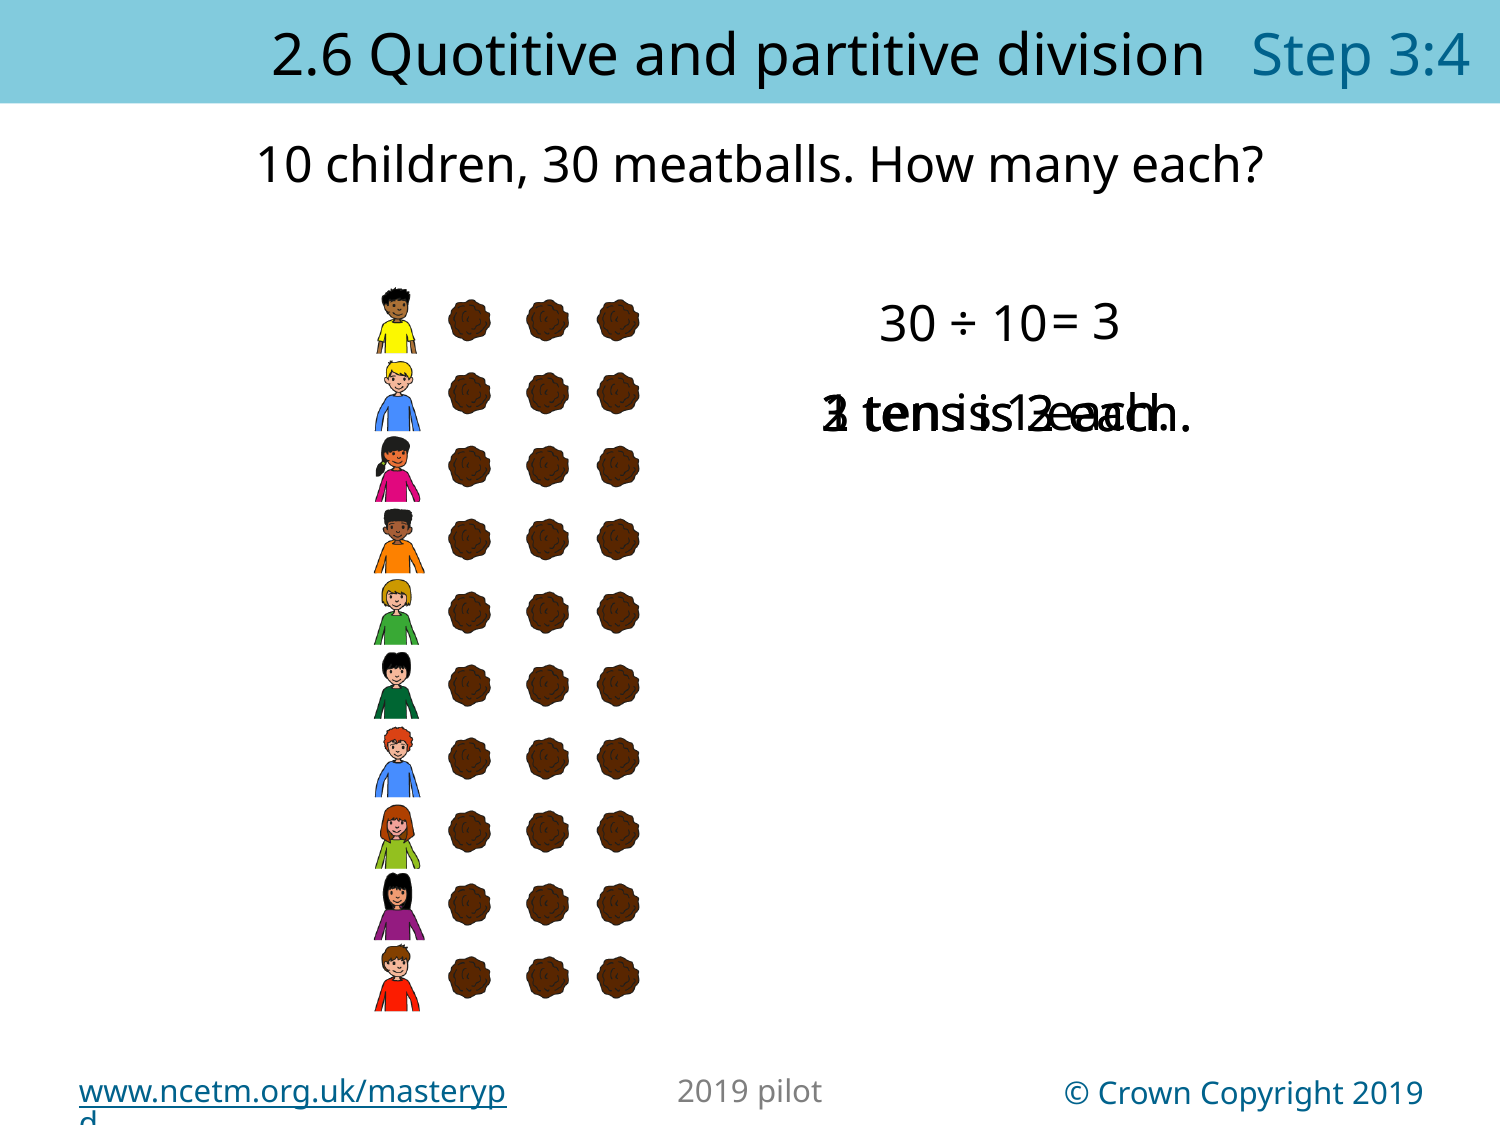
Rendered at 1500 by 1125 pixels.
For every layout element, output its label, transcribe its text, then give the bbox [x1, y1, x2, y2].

picture [587, 286, 660, 1020]
picture [517, 286, 575, 1020]
picture [373, 286, 433, 1050]
text_box 30 ÷ 10 [865, 283, 1077, 359]
text_box 10 children, 30 meatballs. How many each? [240, 125, 1280, 201]
text_box = 3 [1036, 282, 1137, 358]
picture [439, 286, 499, 1020]
list 2.6 Quotitive and partitive division Step 3:4 [0, 0, 1500, 104]
text_box 3 tens is 3 each. [806, 373, 1209, 449]
